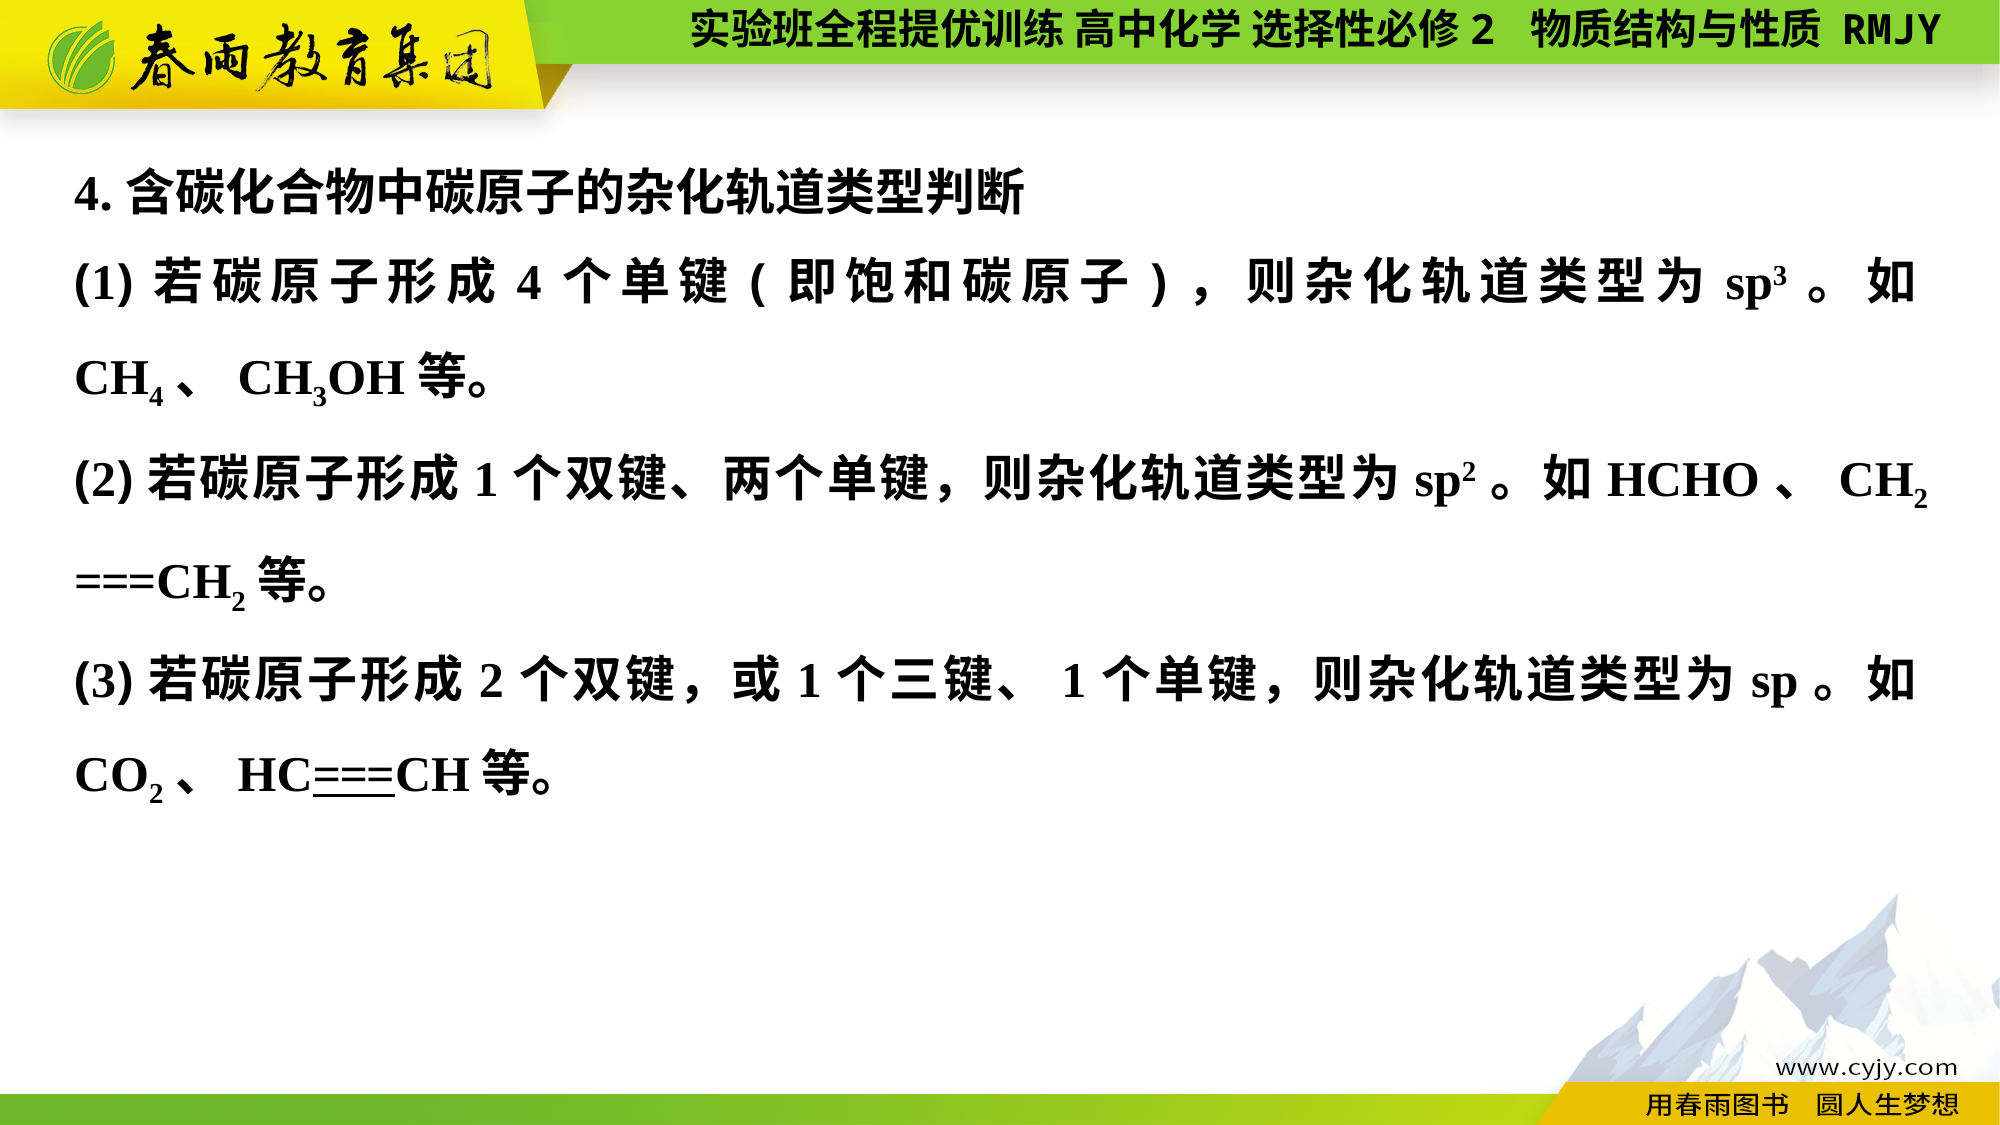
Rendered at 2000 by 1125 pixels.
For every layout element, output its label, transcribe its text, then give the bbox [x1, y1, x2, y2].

picture [0, 0, 2000, 1125]
list 4.含碳化合物中碳原子的杂化轨道类型判断 (1)若碳原子形成4个单键(即饱和碳原子)，则杂化轨道类型为sp3。如CH4、CH3OH等。 (2)若碳原子形成1个双键、两个单键，则杂化轨道类型为sp2。如HCHO、CH2 ===CH2等。 (3)若碳原子形成2个双键，或1个三键、1个单键，则杂化轨道类型为sp。如CO2、HC===CH等。 [59, 122, 1944, 763]
